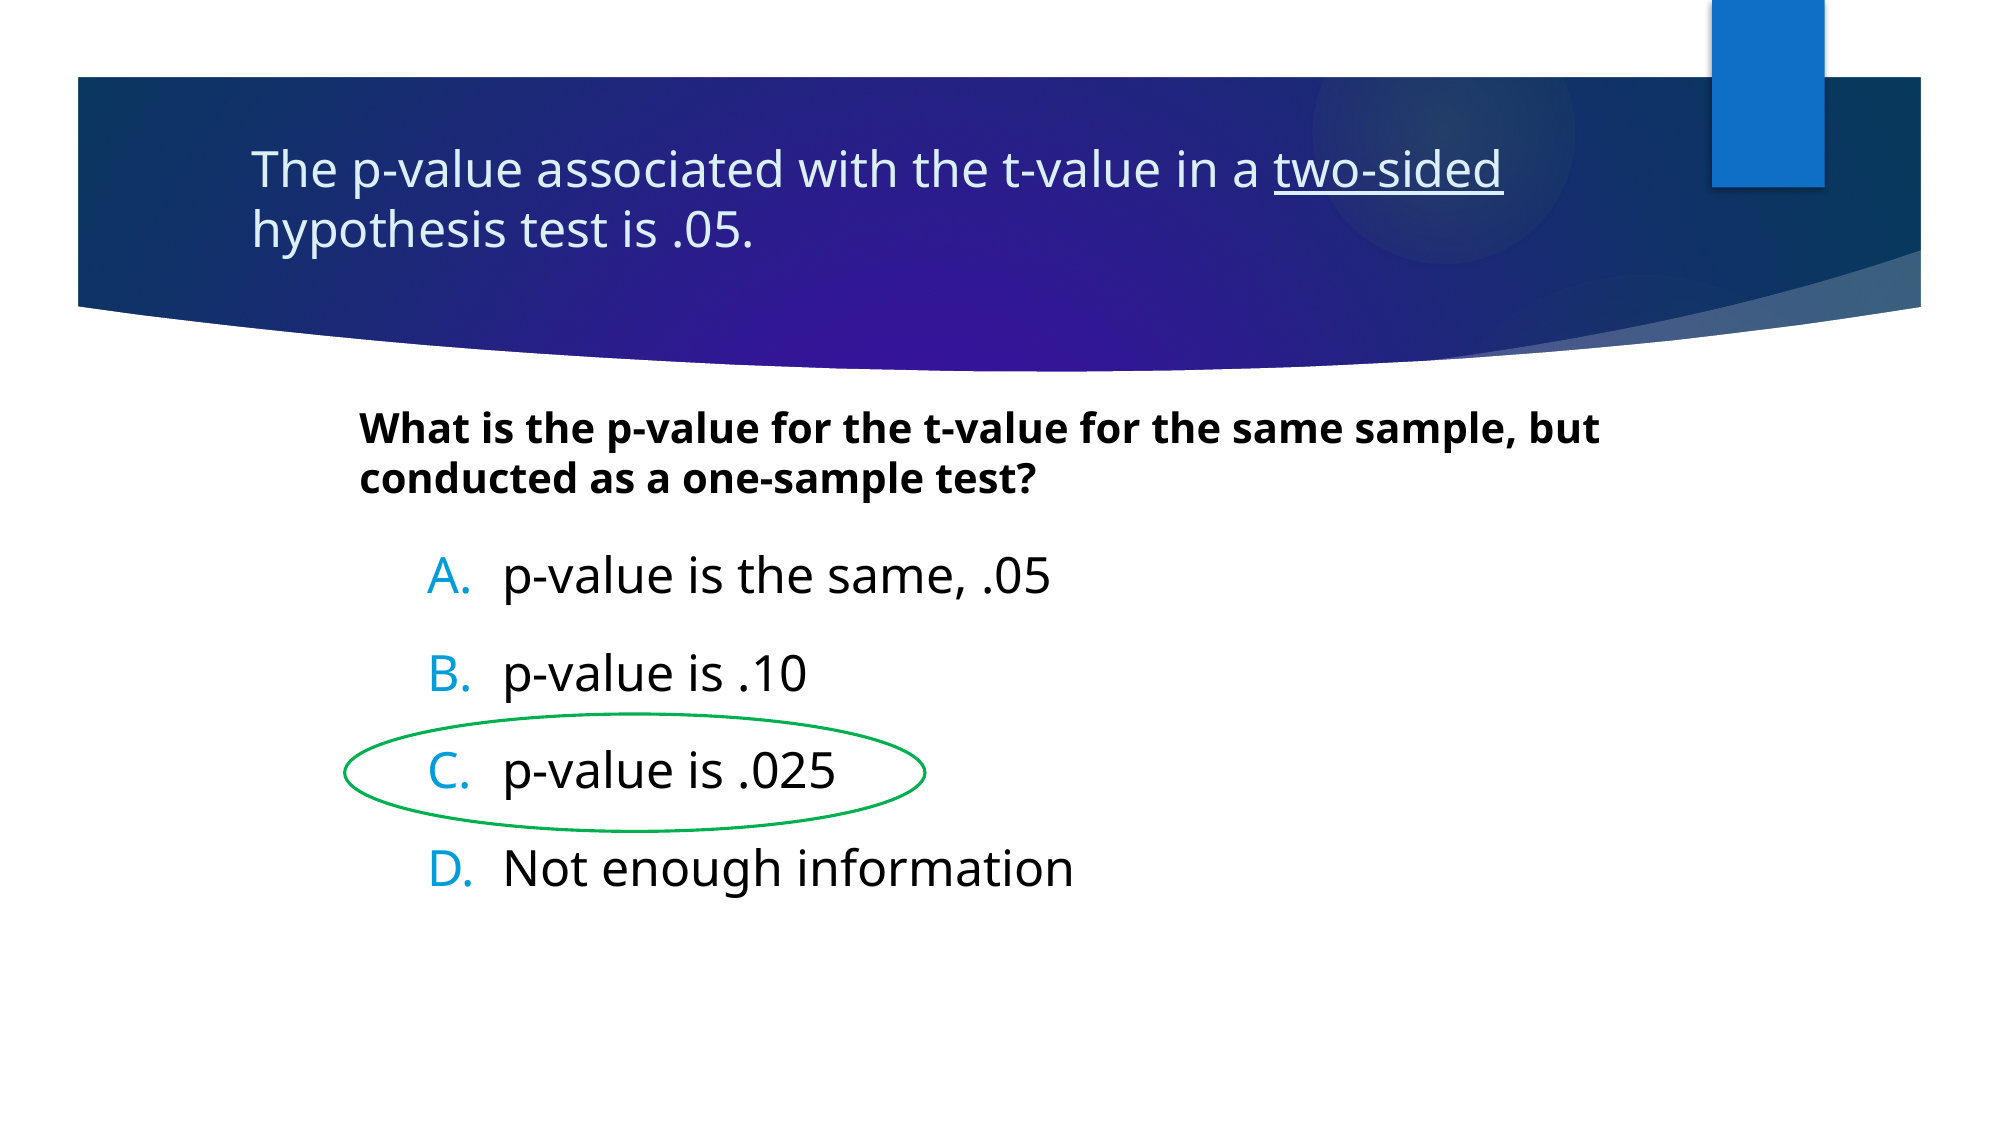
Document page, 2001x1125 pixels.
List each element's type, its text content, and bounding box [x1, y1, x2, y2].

title The p-value associated with the t-value in a two-sided hypothesis test is .05. [236, 103, 1657, 292]
text_box [343, 712, 927, 833]
text_box p-value is the same, .05 p-value is .10 p-value is .025 Not enough information [412, 536, 1263, 1121]
text_box What is the p-value for the t-value for the same sample, but conducted as a one-sample test? [344, 394, 1657, 510]
